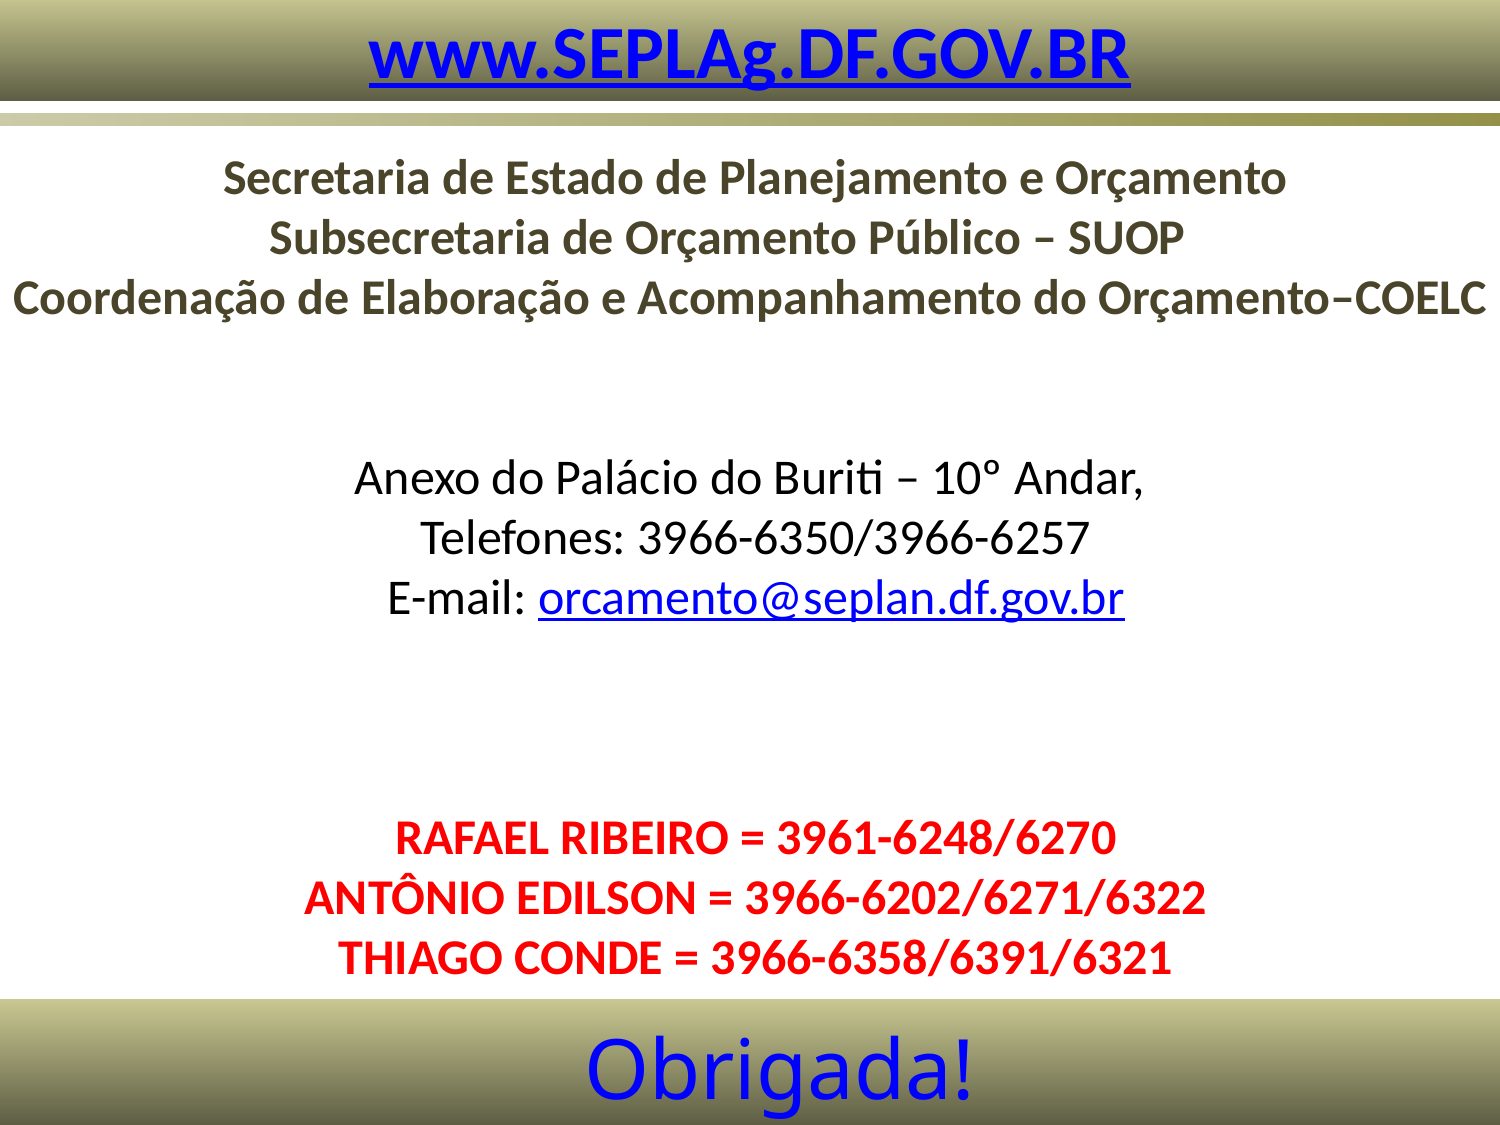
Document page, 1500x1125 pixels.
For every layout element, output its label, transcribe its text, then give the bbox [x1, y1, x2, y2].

text_box Secretaria de Estado de Planejamento e Orçamento Subsecretaria de Orçamento Público – SUOP Coordenação de Elaboração e Acompanhamento do Orçamento–COELC Anexo do Palácio do Buriti – 10º Andar, Telefones: 3966-6350/3966-6257 E-mail: orcamento@seplan.df.gov.br RAFAEL RIBEIRO = 3961-6248/6270 ANTÔNIO EDILSON = 3966-6202/6271/6322 THIAGO CONDE = 3966-6358/6391/6321 [0, 137, 1500, 999]
text_box [0, 113, 1500, 126]
text_box Obrigada! [513, 1008, 1046, 1124]
text_box [0, 999, 1500, 1125]
text_box www.SEPLAg.DF.GOV.BR [0, 0, 1500, 101]
